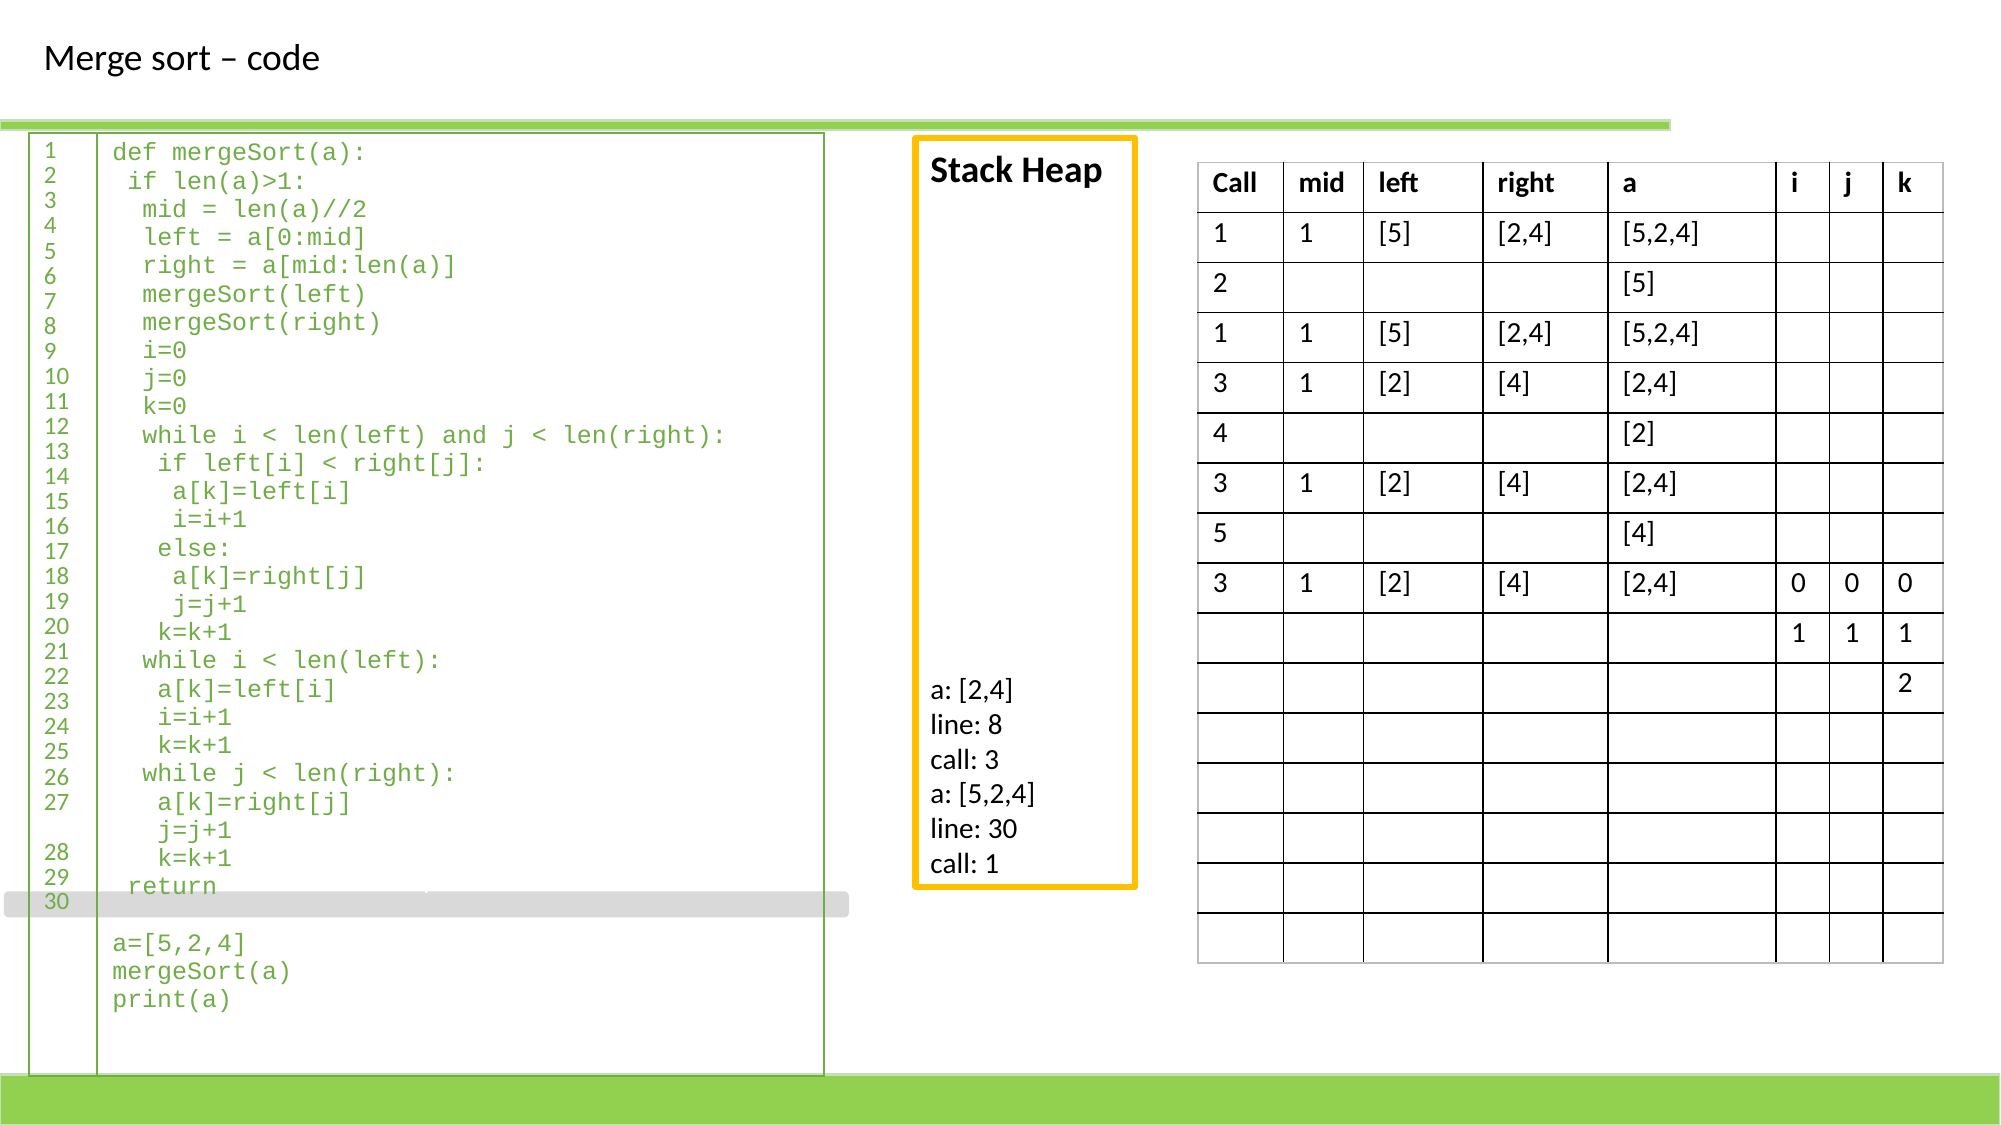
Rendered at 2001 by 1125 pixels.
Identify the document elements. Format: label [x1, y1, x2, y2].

table_cell [1884, 914, 1942, 962]
table_cell [1484, 764, 1607, 812]
table_cell [1884, 764, 1942, 812]
table_cell [1884, 514, 1942, 562]
table_cell [1484, 564, 1607, 612]
table_cell [1884, 614, 1942, 662]
table_cell [1284, 464, 1363, 512]
table_cell [1777, 213, 1829, 262]
table_cell [1284, 313, 1363, 362]
table_cell [1364, 213, 1482, 262]
table_cell [1484, 363, 1607, 412]
table_cell [1199, 514, 1283, 562]
table_cell [1830, 263, 1882, 312]
table_cell [1364, 313, 1482, 362]
table_cell [1484, 464, 1607, 512]
table_cell [1484, 414, 1607, 462]
table_cell [1884, 263, 1942, 312]
table_header [1884, 163, 1942, 212]
table_cell [1609, 764, 1775, 812]
table_cell [1609, 263, 1775, 312]
table_cell [1884, 814, 1942, 862]
table_cell [1609, 363, 1775, 412]
table_cell [1364, 914, 1482, 962]
table_cell [1609, 714, 1775, 762]
table_cell [1284, 764, 1363, 812]
table_cell [1830, 664, 1882, 712]
table_cell [1830, 564, 1882, 612]
table_cell [1884, 664, 1942, 712]
text_box [3, 891, 28, 918]
table_cell [1484, 263, 1607, 312]
table_cell [1364, 864, 1482, 912]
table_header [98, 134, 823, 1075]
table_cell [1199, 414, 1283, 462]
table_header [30, 134, 96, 1075]
table_cell [1364, 414, 1482, 462]
table_cell [1284, 664, 1363, 712]
table_cell [1777, 614, 1829, 662]
table_cell [1777, 263, 1829, 312]
table_cell [1484, 814, 1607, 862]
table_cell [1199, 564, 1283, 612]
table_cell [1284, 213, 1363, 262]
table_header [1609, 163, 1775, 212]
table_cell [1484, 864, 1607, 912]
table_header [1484, 163, 1607, 212]
table_cell [1364, 614, 1482, 662]
table_header [1777, 163, 1829, 212]
table_cell [1777, 714, 1829, 762]
table_cell [1609, 864, 1775, 912]
table_cell [1884, 414, 1942, 462]
table_cell [1364, 814, 1482, 862]
table_cell [1830, 864, 1882, 912]
table_cell [1609, 814, 1775, 862]
table_cell [1484, 213, 1607, 262]
table_cell [1364, 664, 1482, 712]
table_cell [1364, 263, 1482, 312]
table_cell [1364, 514, 1482, 562]
table_cell [1199, 914, 1283, 962]
table_cell [1609, 414, 1775, 462]
table_cell [1777, 814, 1829, 862]
table_cell [1609, 914, 1775, 962]
table_cell [1364, 363, 1482, 412]
table_cell [1830, 464, 1882, 512]
table_cell [1199, 664, 1283, 712]
table_cell [1484, 313, 1607, 362]
table_cell [1777, 414, 1829, 462]
text_box [915, 137, 1135, 888]
table_cell [1284, 263, 1363, 312]
table_cell [1284, 814, 1363, 862]
table_cell [1199, 614, 1283, 662]
table_cell [1830, 614, 1882, 662]
table_cell [1777, 664, 1829, 712]
table_cell [1830, 313, 1882, 362]
table_cell [1484, 914, 1607, 962]
table_cell [1830, 213, 1882, 262]
table_cell [1884, 213, 1942, 262]
table_cell [1284, 914, 1363, 962]
table_cell [1609, 213, 1775, 262]
text_box [28, 25, 1072, 86]
table_cell [1199, 714, 1283, 762]
table_header [1284, 163, 1363, 212]
table_cell [1364, 764, 1482, 812]
table_cell [1484, 514, 1607, 562]
table_cell [1284, 363, 1363, 412]
table_cell [1830, 363, 1882, 412]
table_cell [1484, 614, 1607, 662]
table_cell [1364, 464, 1482, 512]
table_cell [1884, 864, 1942, 912]
table_cell [1884, 714, 1942, 762]
table_cell [1830, 514, 1882, 562]
table_cell [1199, 263, 1283, 312]
table_cell [1830, 814, 1882, 862]
table_cell [1284, 864, 1363, 912]
table_cell [1884, 313, 1942, 362]
table_cell [1199, 864, 1283, 912]
table_cell [1364, 564, 1482, 612]
table_cell [1777, 514, 1829, 562]
table_cell [1777, 864, 1829, 912]
table_cell [1484, 664, 1607, 712]
table_cell [1609, 464, 1775, 512]
table_cell [1284, 614, 1363, 662]
table_header [1364, 163, 1482, 212]
table_cell [1199, 313, 1283, 362]
table_header [1199, 163, 1283, 212]
table_cell [1284, 564, 1363, 612]
table_cell [1284, 514, 1363, 562]
table_cell [1364, 714, 1482, 762]
table_cell [1777, 764, 1829, 812]
table_cell [1284, 414, 1363, 462]
table_cell [1609, 664, 1775, 712]
table_cell [1609, 564, 1775, 612]
table_header [1830, 163, 1882, 212]
table_cell [1199, 814, 1283, 862]
table_cell [1884, 363, 1942, 412]
table_cell [1777, 564, 1829, 612]
table_cell [1284, 714, 1363, 762]
table_cell [1884, 564, 1942, 612]
table_cell [1199, 464, 1283, 512]
table_cell [1777, 914, 1829, 962]
table_cell [1830, 764, 1882, 812]
table_cell [1830, 414, 1882, 462]
table_cell [1777, 313, 1829, 362]
table_cell [1199, 764, 1283, 812]
table_cell [1199, 213, 1283, 262]
table_cell [1199, 363, 1283, 412]
table_cell [1609, 313, 1775, 362]
table_cell [1884, 464, 1942, 512]
table_cell [1609, 514, 1775, 562]
table_cell [1830, 714, 1882, 762]
table_cell [1777, 363, 1829, 412]
table_cell [1609, 614, 1775, 662]
table_cell [1830, 914, 1882, 962]
text_box [825, 891, 850, 918]
table_cell [1777, 464, 1829, 512]
table_cell [1484, 714, 1607, 762]
